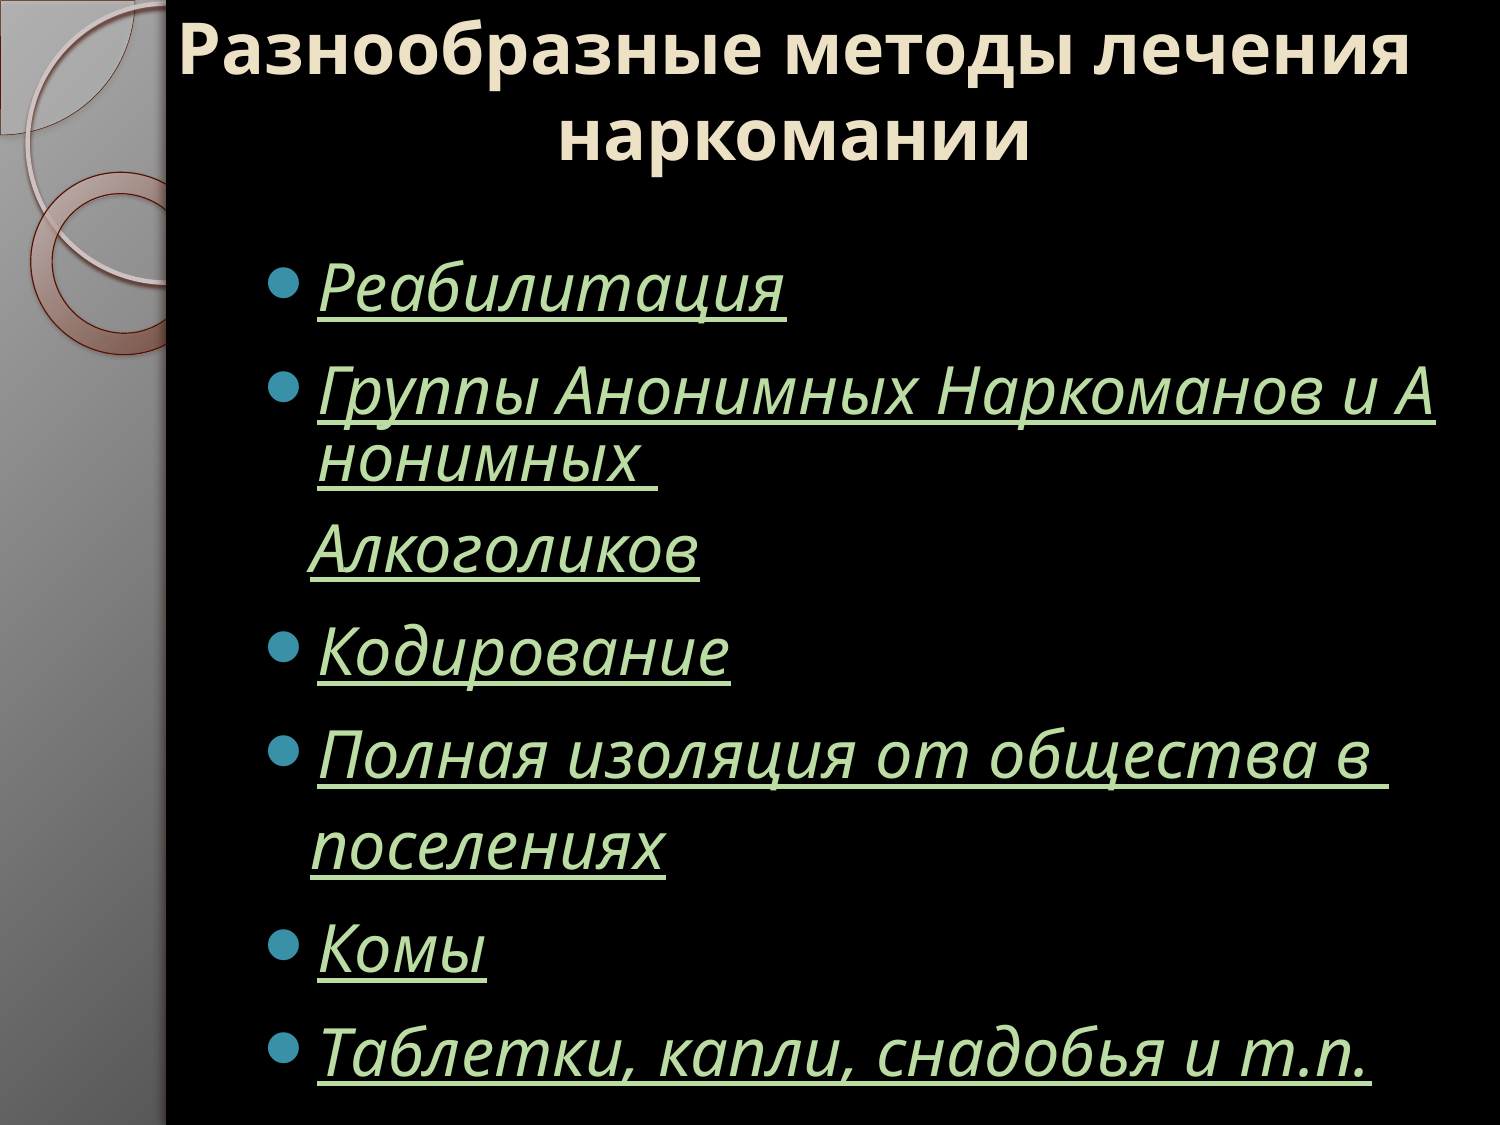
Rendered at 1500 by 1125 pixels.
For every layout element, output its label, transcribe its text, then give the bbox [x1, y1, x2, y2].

title Разнообразные методы лечения наркомании [88, 0, 1500, 183]
list Реабилитация Группы Анонимных Наркоманов и Анонимных Алкоголиков Кодирование Полная изоляция от общества в поселениях Комы Таблетки, капли, снадобья и т.п. [235, 237, 1466, 1025]
